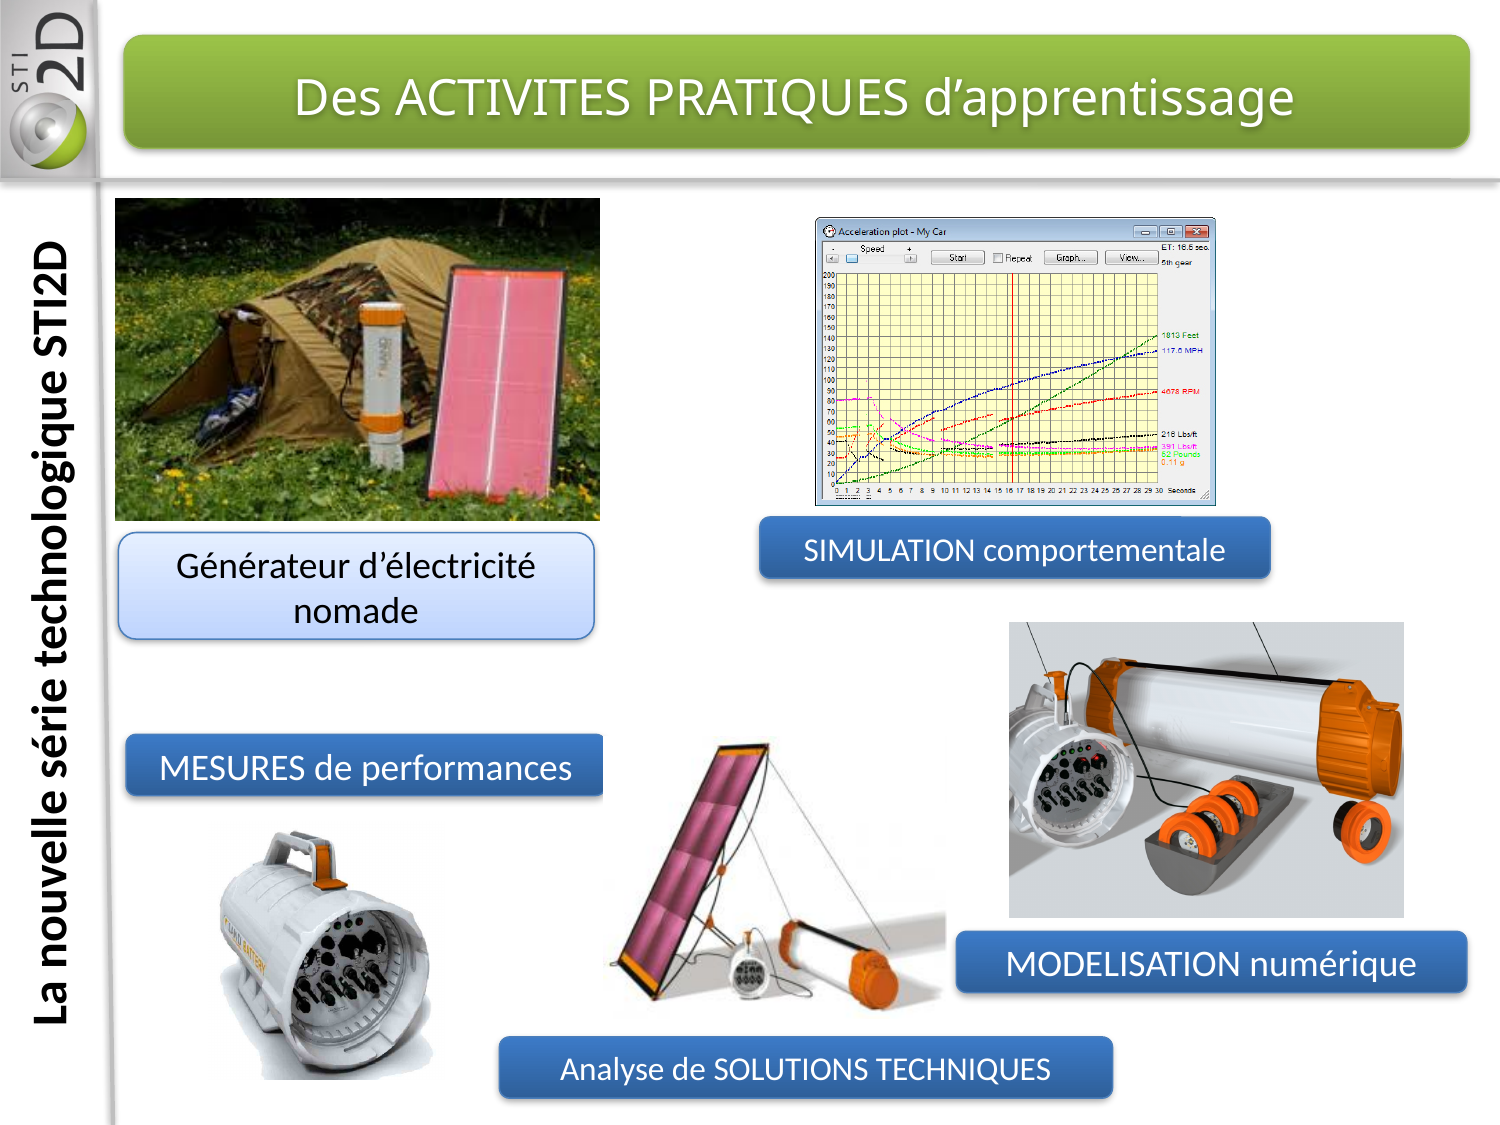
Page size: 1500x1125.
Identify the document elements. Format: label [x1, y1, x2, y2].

text_box [0, 0, 1500, 1125]
picture [115, 198, 600, 521]
picture [603, 736, 948, 1020]
picture [815, 216, 1217, 507]
picture [1009, 622, 1404, 919]
picture [207, 821, 445, 1080]
